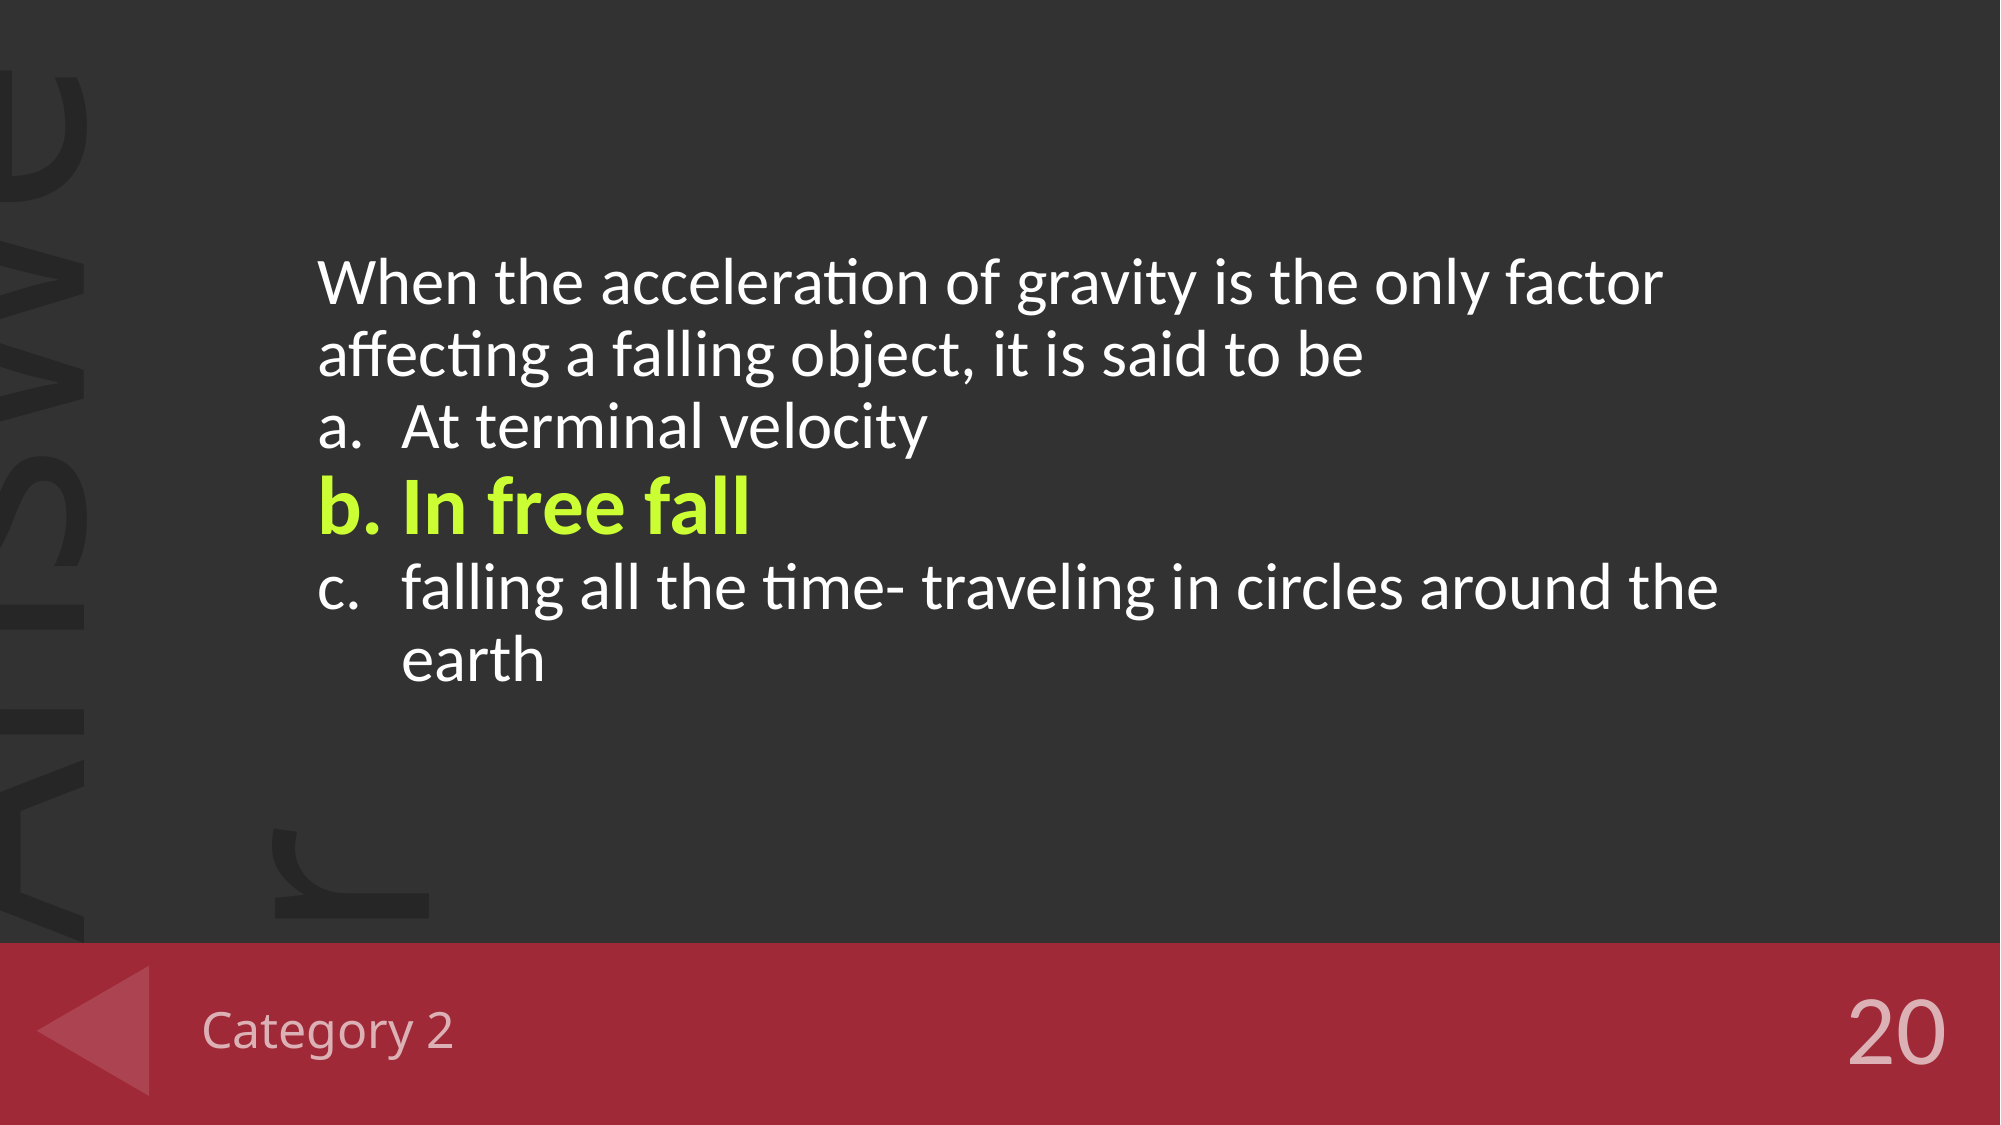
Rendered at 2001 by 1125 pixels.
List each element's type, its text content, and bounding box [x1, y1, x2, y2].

title Category 2 [185, 967, 1494, 1097]
list When the acceleration of gravity is the only factor affecting a falling object, it is said to be At terminal velocity In free fall falling all the time- traveling in circles around the earth [302, 307, 1760, 636]
list 20 [1494, 967, 1963, 1097]
